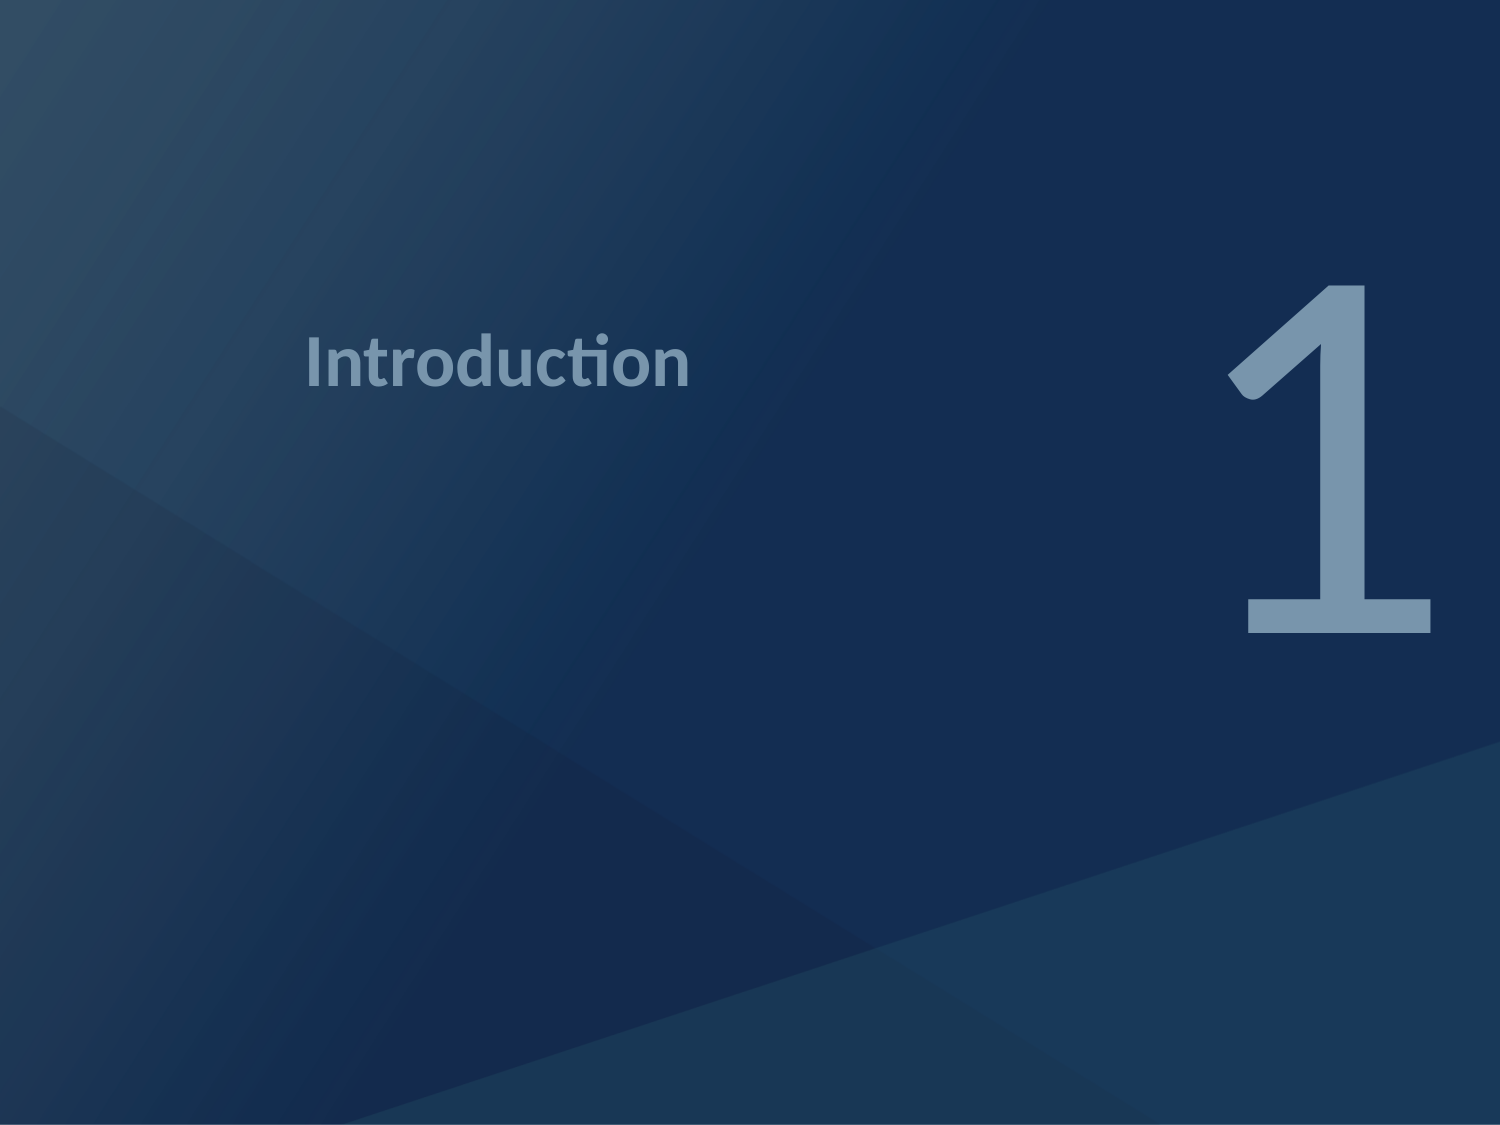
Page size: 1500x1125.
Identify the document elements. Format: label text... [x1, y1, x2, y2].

picture [0, 0, 1500, 1125]
title Introduction [289, 304, 883, 709]
list 1 [883, 159, 1471, 750]
